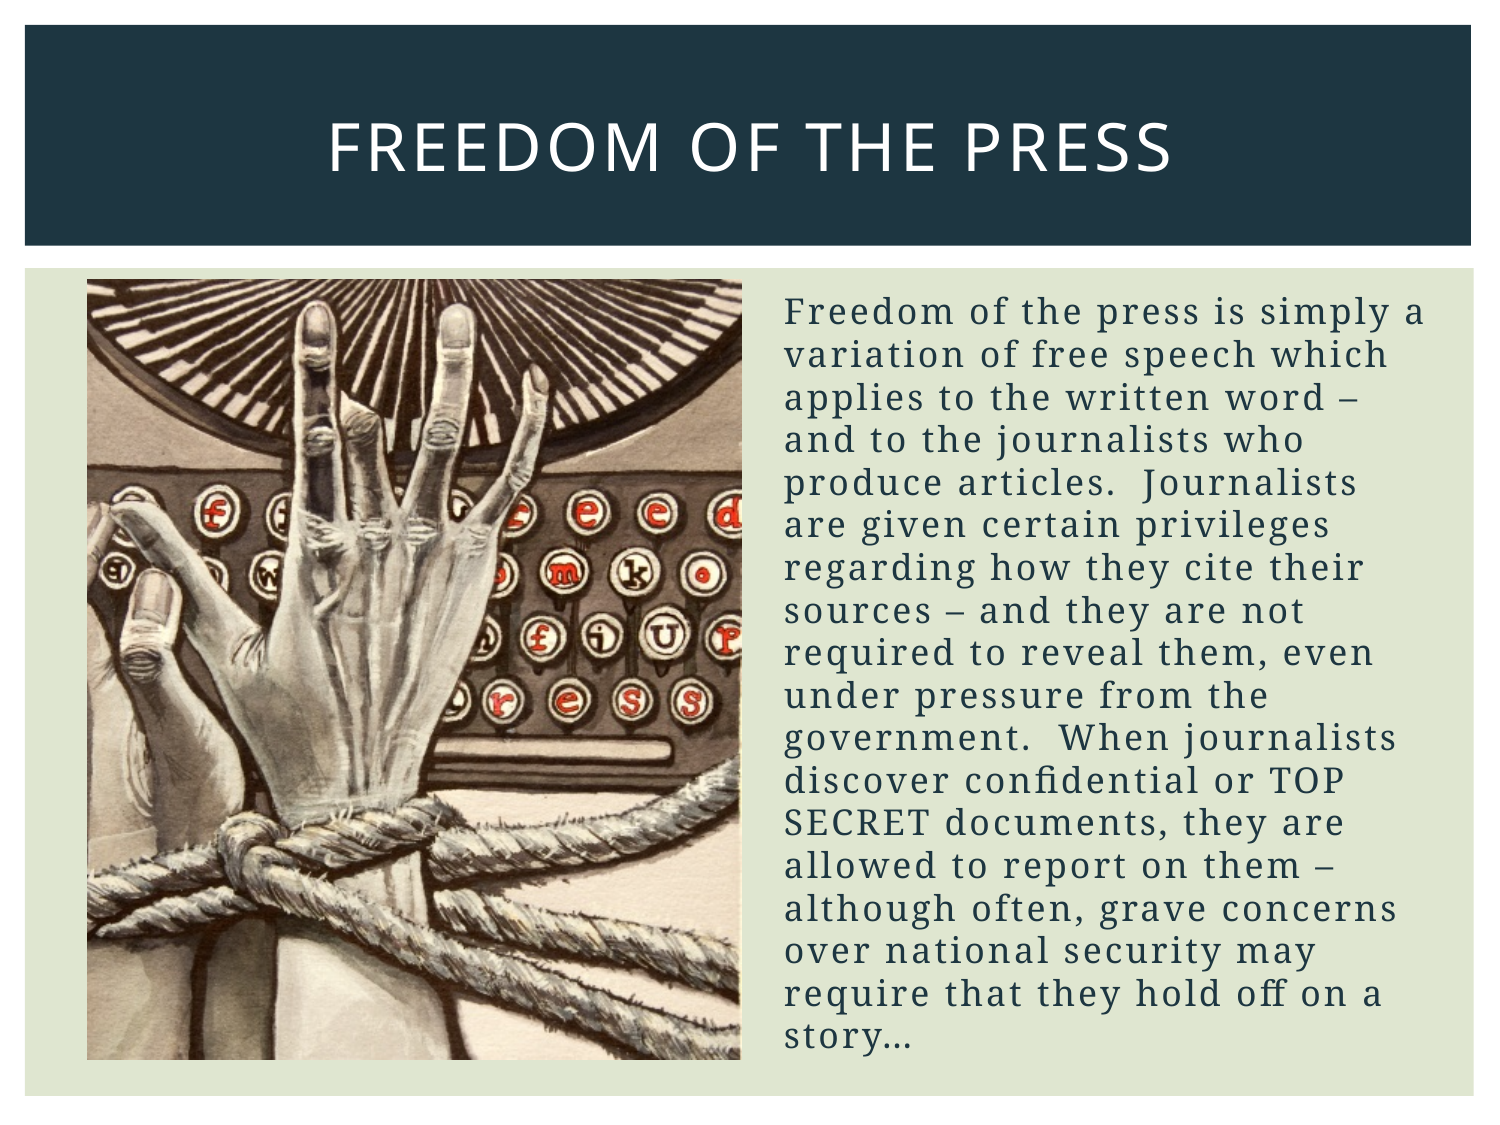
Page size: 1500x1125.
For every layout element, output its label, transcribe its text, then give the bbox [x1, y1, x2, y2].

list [87, 279, 742, 1061]
list Freedom of the press is simply a variation of free speech which applies to the written word – and to the journalists who produce articles. Journalists are given certain privileges regarding how they cite their sources – and they are not required to reveal them, even under pressure from the government. When journalists discover confidential or TOP SECRET documents, they are allowed to report on them – although often, grave concerns over national security may require that they hold off on a story… [762, 281, 1450, 1075]
title Freedom of the press [62, 58, 1438, 232]
